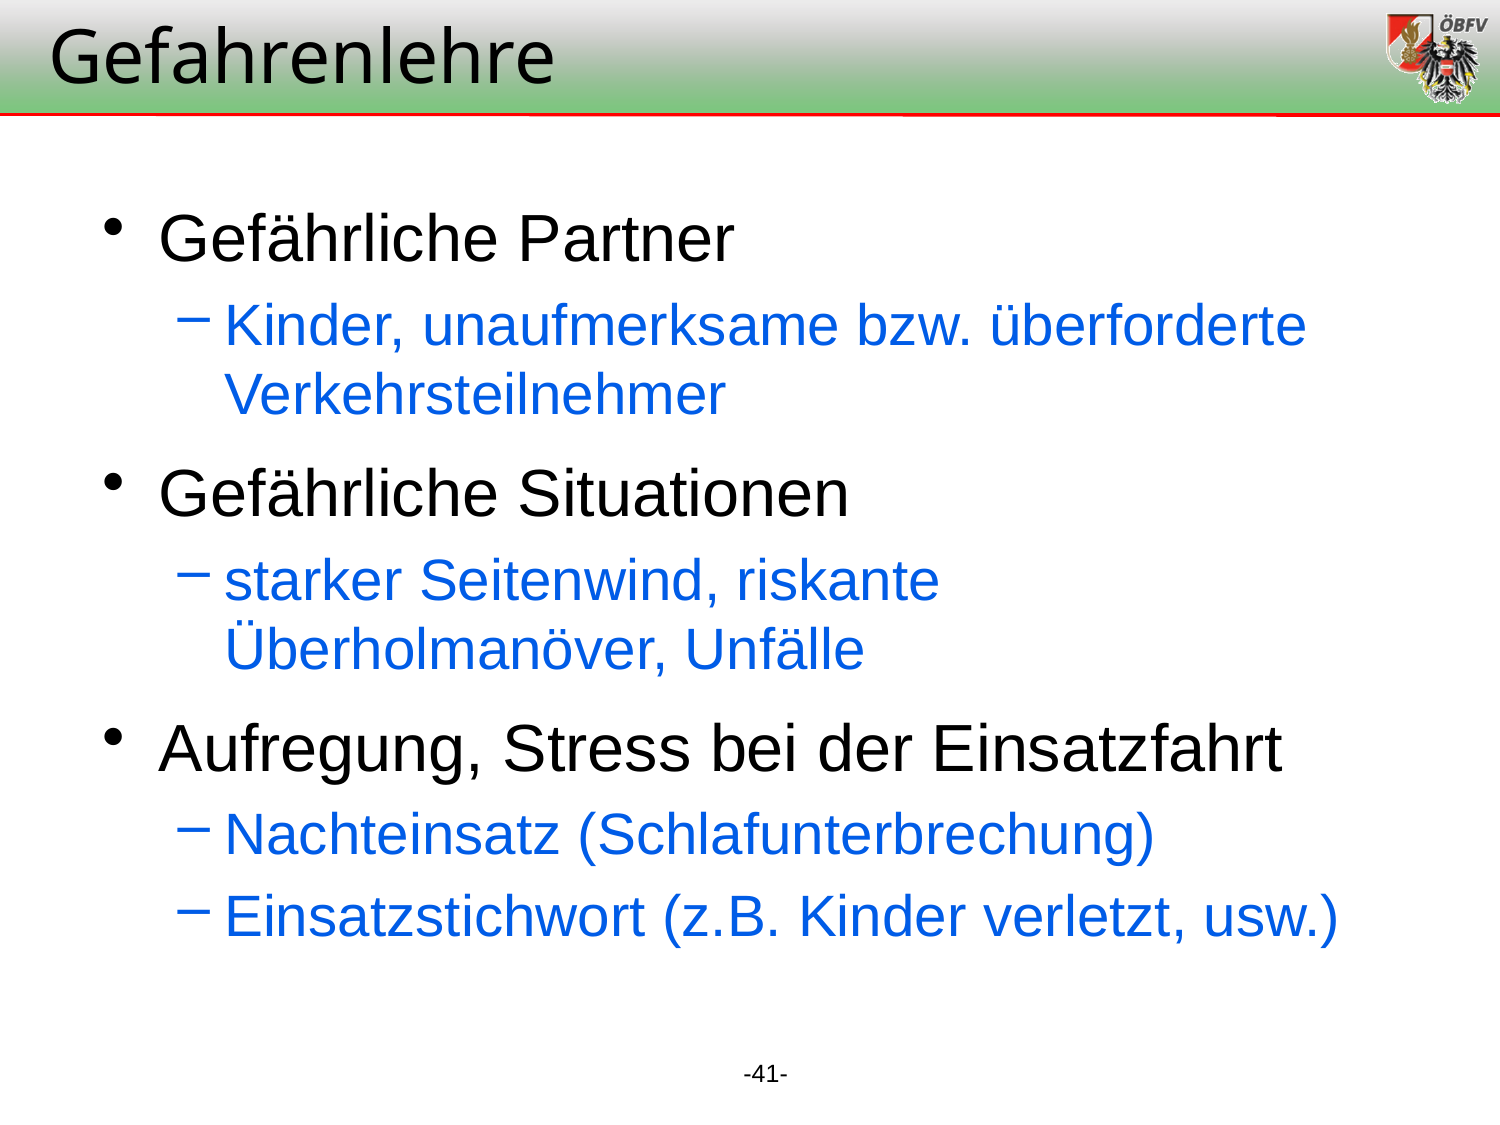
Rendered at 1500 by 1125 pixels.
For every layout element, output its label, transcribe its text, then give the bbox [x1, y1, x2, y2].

title Gefahrenlehre [33, 10, 1384, 98]
slide_number -41- [609, 1049, 923, 1101]
list Gefährliche Partner Kinder, unaufmerksame bzw. überforderte Verkehrsteilnehmer Gefährliche Situationen starker Seitenwind, riskante Überholmanöver, Unfälle Aufregung, Stress bei der Einsatzfahrt Nachteinsatz (Schlafunterbrechung) Einsatzstichwort (z.B. Kinder verletzt, usw.) [87, 187, 1407, 1020]
picture [0, 0, 1500, 113]
